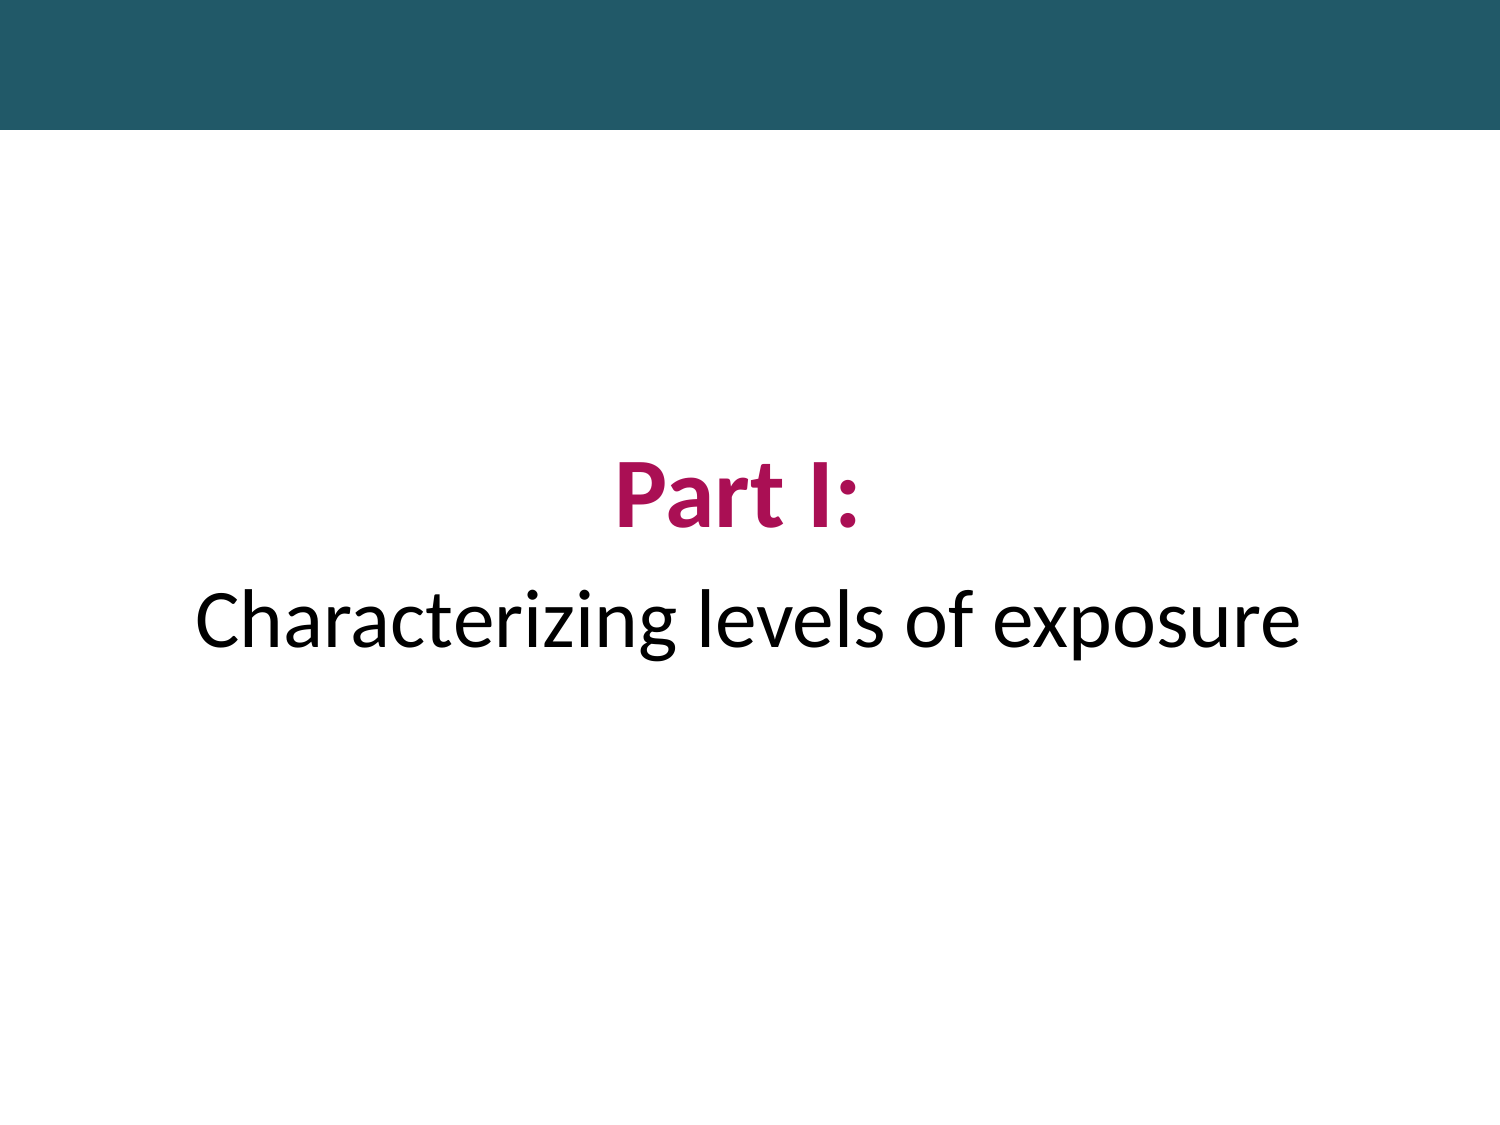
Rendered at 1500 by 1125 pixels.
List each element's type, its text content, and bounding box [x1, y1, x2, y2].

list Part I: Characterizing levels of exposure [47, 185, 1452, 993]
text_box [0, 0, 1500, 130]
